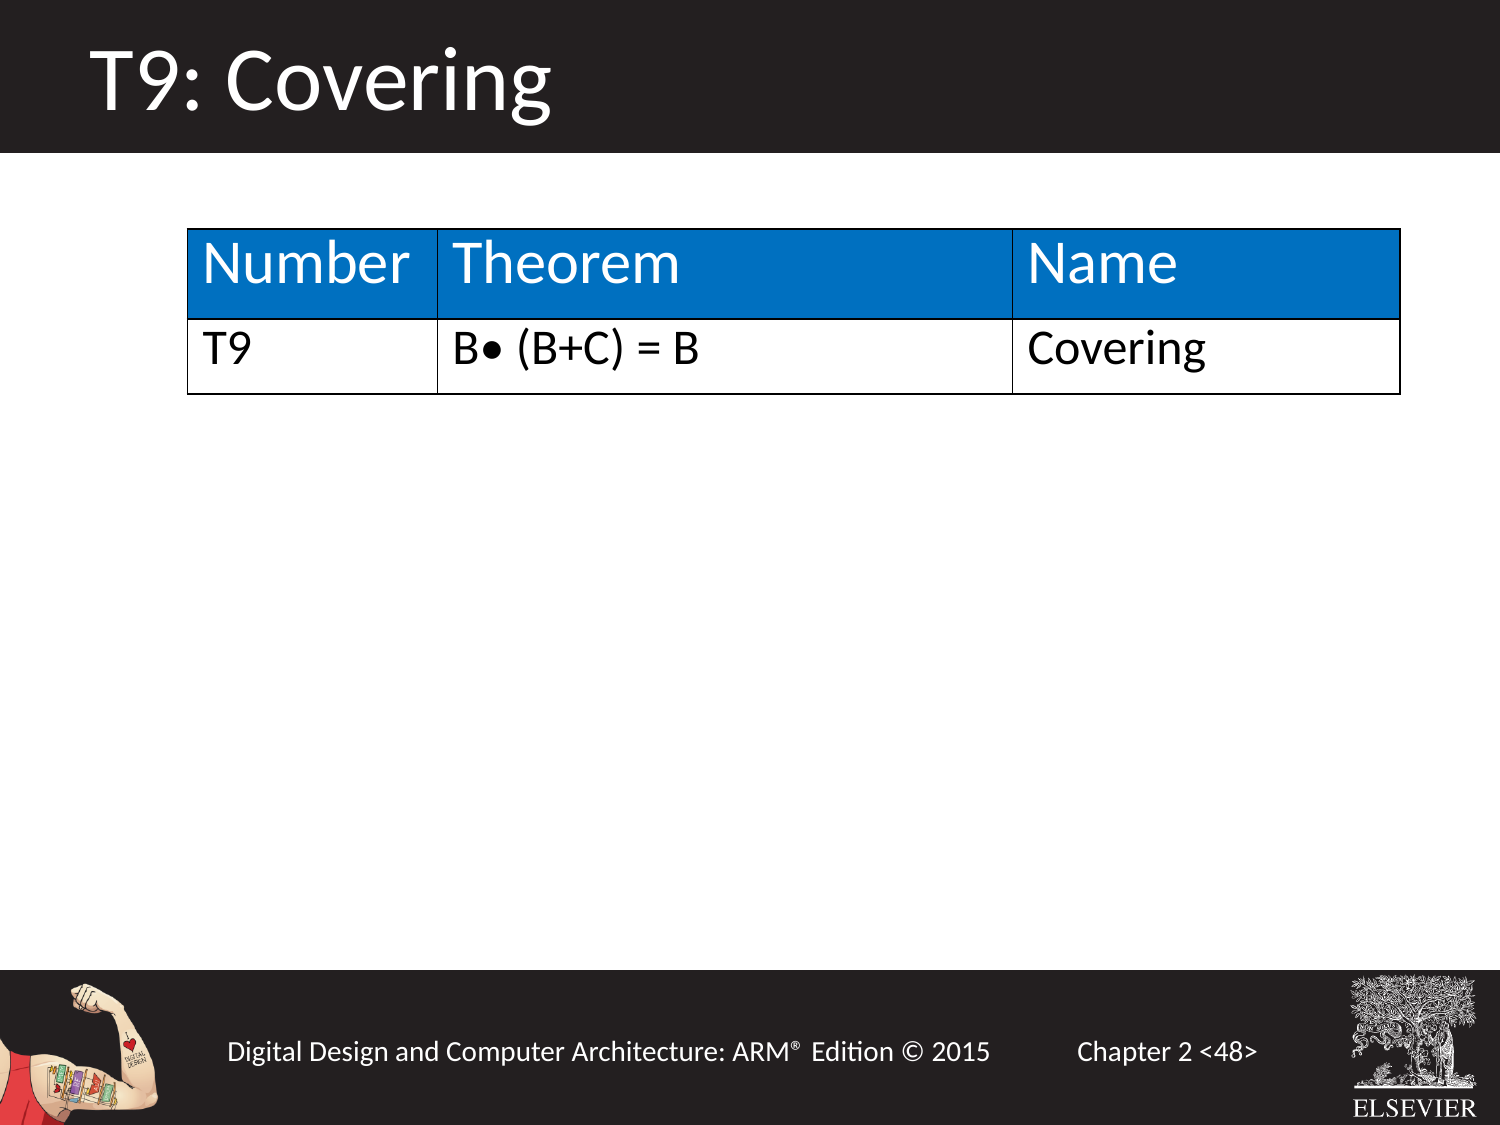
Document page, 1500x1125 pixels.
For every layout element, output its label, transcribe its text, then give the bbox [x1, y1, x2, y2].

picture [1350, 974, 1477, 1117]
table_cell Covering [1013, 320, 1399, 393]
table_header Number [188, 230, 437, 318]
text_box T9: Covering [75, 11, 1375, 136]
table_header Name [1013, 230, 1399, 318]
table_header Theorem [438, 230, 1012, 318]
picture [0, 979, 163, 1125]
table_cell B• (B+C) = B [438, 320, 1012, 393]
table_cell T9 [188, 320, 437, 393]
